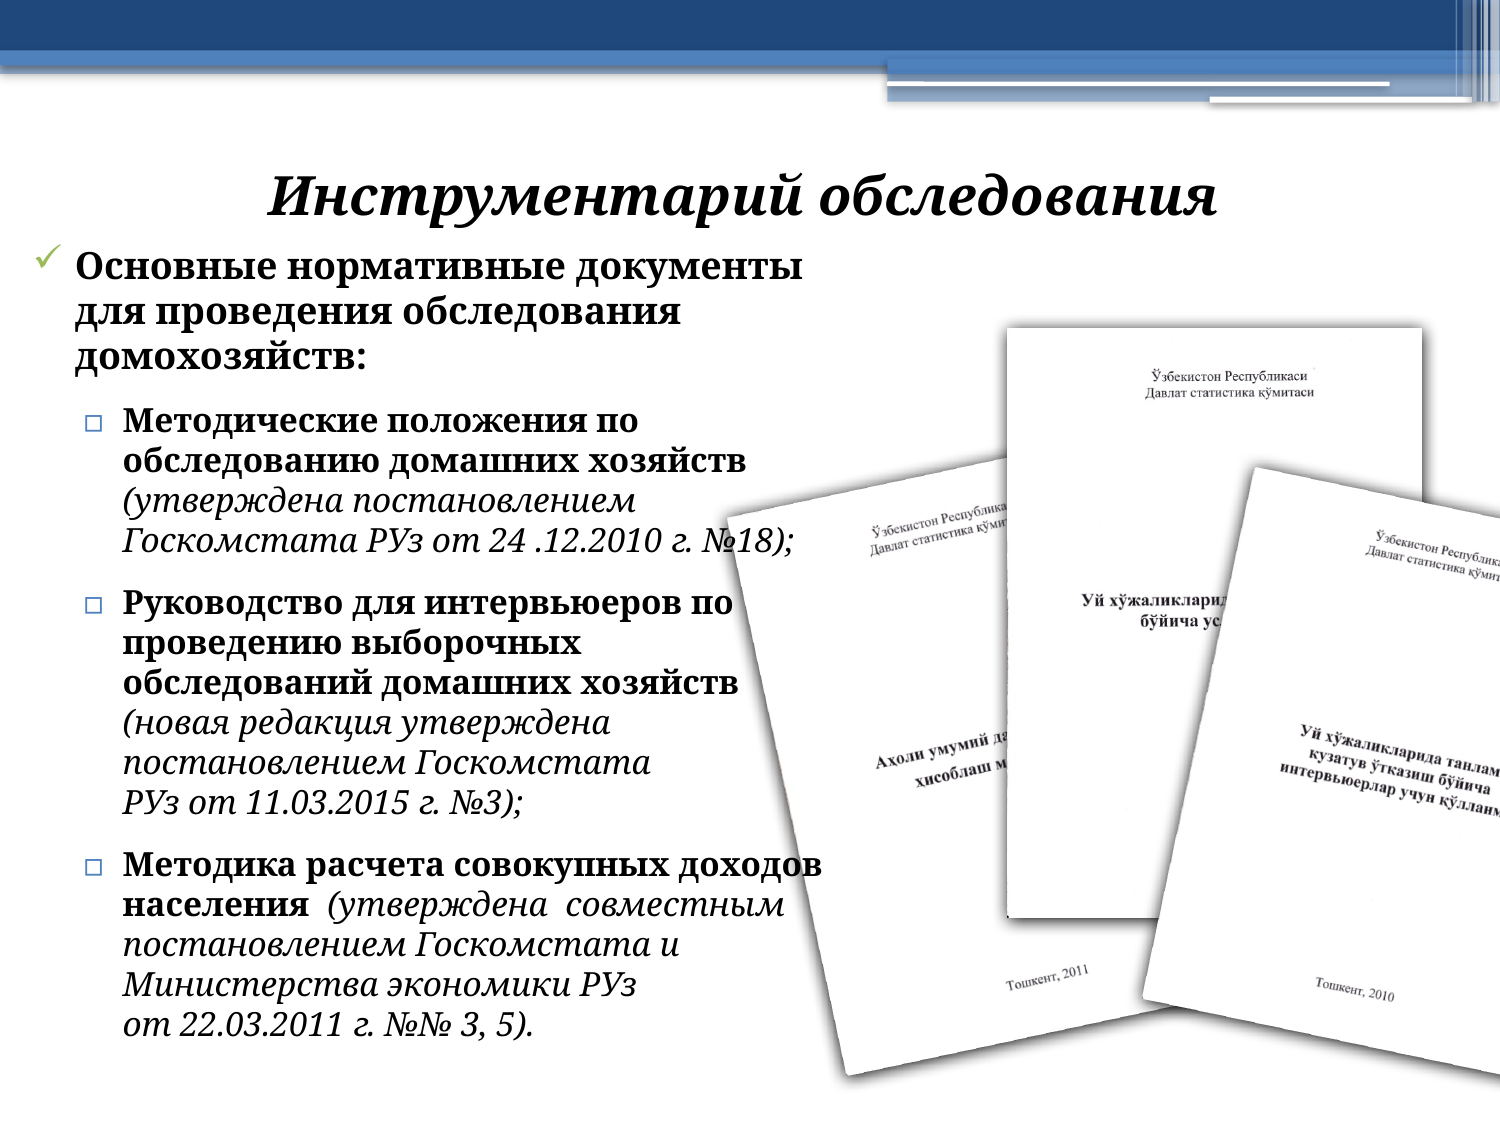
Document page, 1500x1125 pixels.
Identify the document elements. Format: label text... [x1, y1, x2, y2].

list Основные нормативные документы для проведения обследования домохозяйств: Методические положения по обследованию домашних хозяйств (утверждена постановлением Госкомстата РУз от 24 .12.2010 г. №18); Руководство для интервьюеров по проведению выборочных обследований домашних хозяйств (новая редакция утверждена постановлением Госкомстата РУз от 11.03.2015 г. №3); Методика расчета совокупных доходов населения (утверждена совместным постановлением Госкомстата и Министерства экономики РУз от 22.03.2011 г. №№ 3, 5). [0, 234, 844, 1067]
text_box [781, 327, 1500, 1044]
title Инструментарий обследования [128, 128, 1360, 258]
picture [1362, 1044, 1500, 1074]
picture [844, 1044, 993, 1075]
